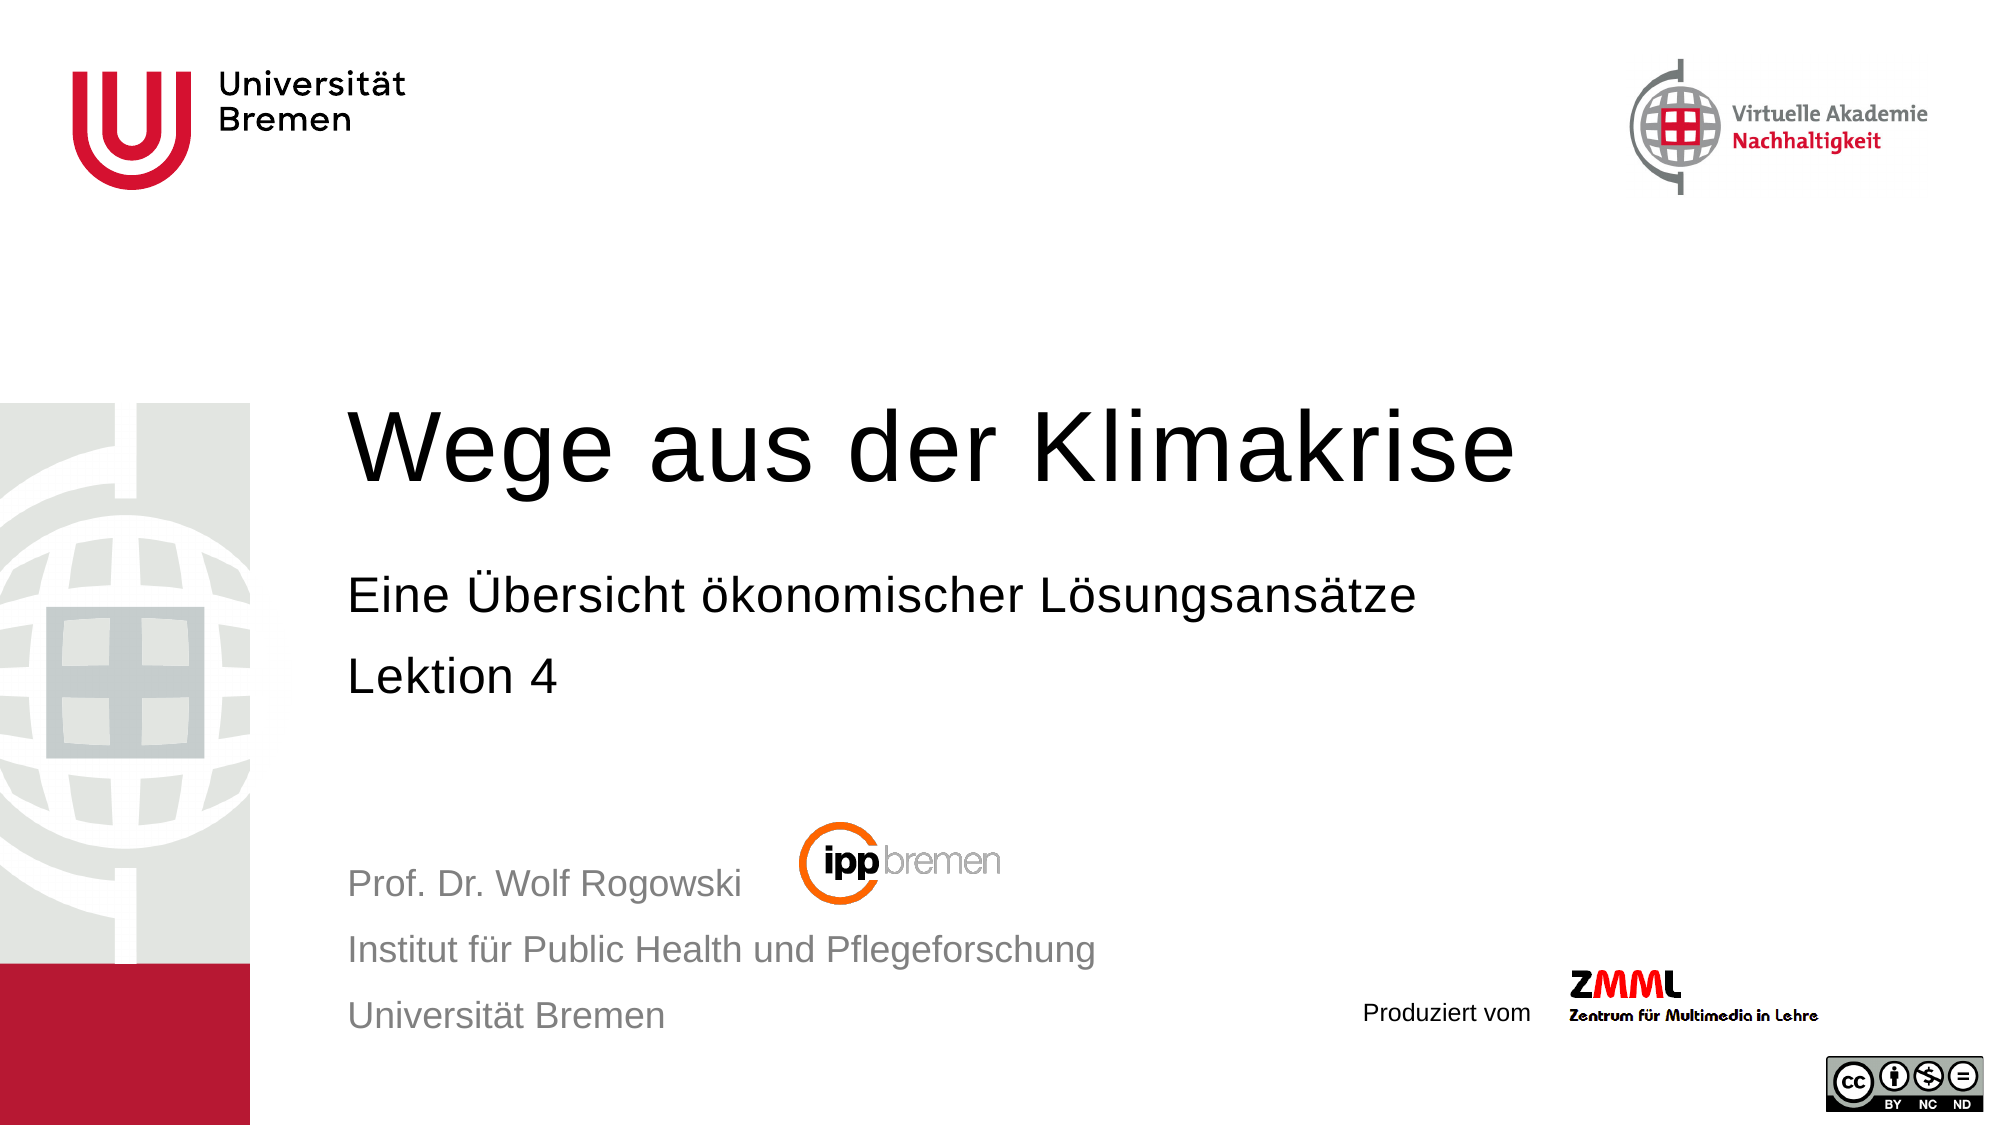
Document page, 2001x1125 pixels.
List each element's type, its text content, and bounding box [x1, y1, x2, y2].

list Prof. Dr. Wolf Rogowski Institut für Public Health und Pflegeforschung Universität Bremen [332, 878, 1166, 1044]
title Wege aus der Klimakrise [332, 388, 1833, 554]
picture [1626, 54, 1928, 198]
picture [799, 822, 1008, 913]
picture [1560, 963, 1827, 1027]
subtitle Eine Übersicht ökonomischer Lösungsansätze Lektion 4 [332, 554, 1833, 728]
picture [0, 402, 292, 964]
picture [1826, 1056, 1984, 1112]
